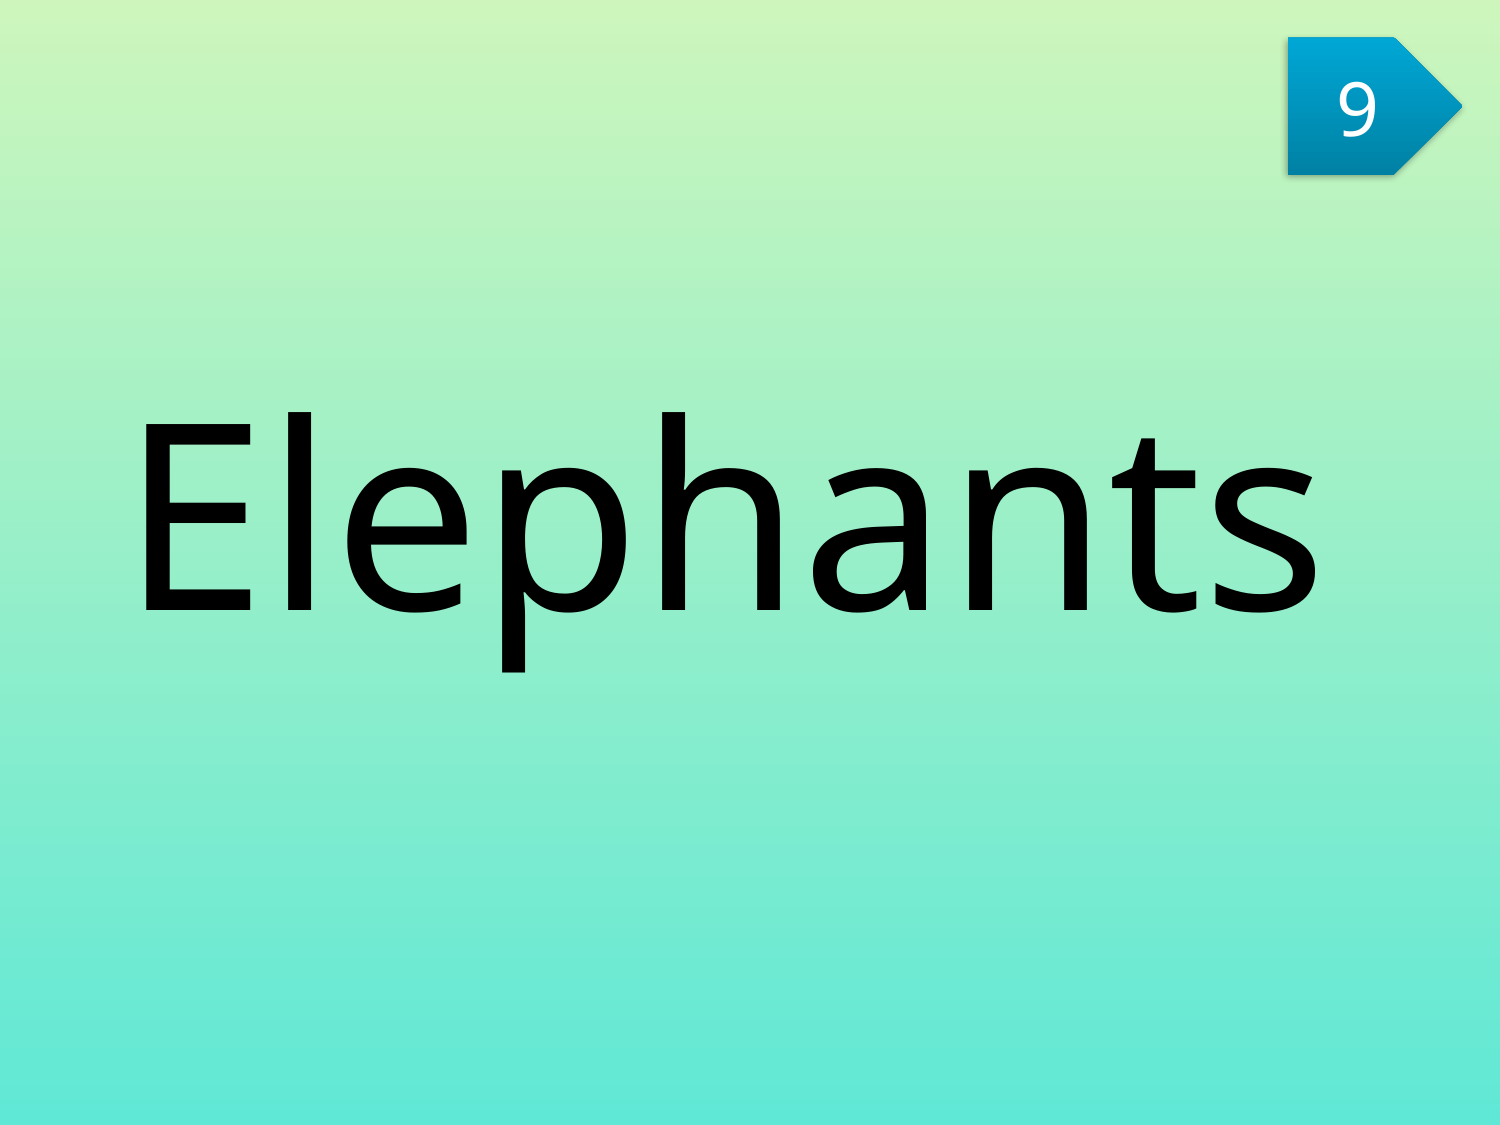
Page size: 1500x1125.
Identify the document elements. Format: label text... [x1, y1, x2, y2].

text_box 9 [1287, 37, 1463, 175]
title Elephants [50, 412, 1400, 600]
